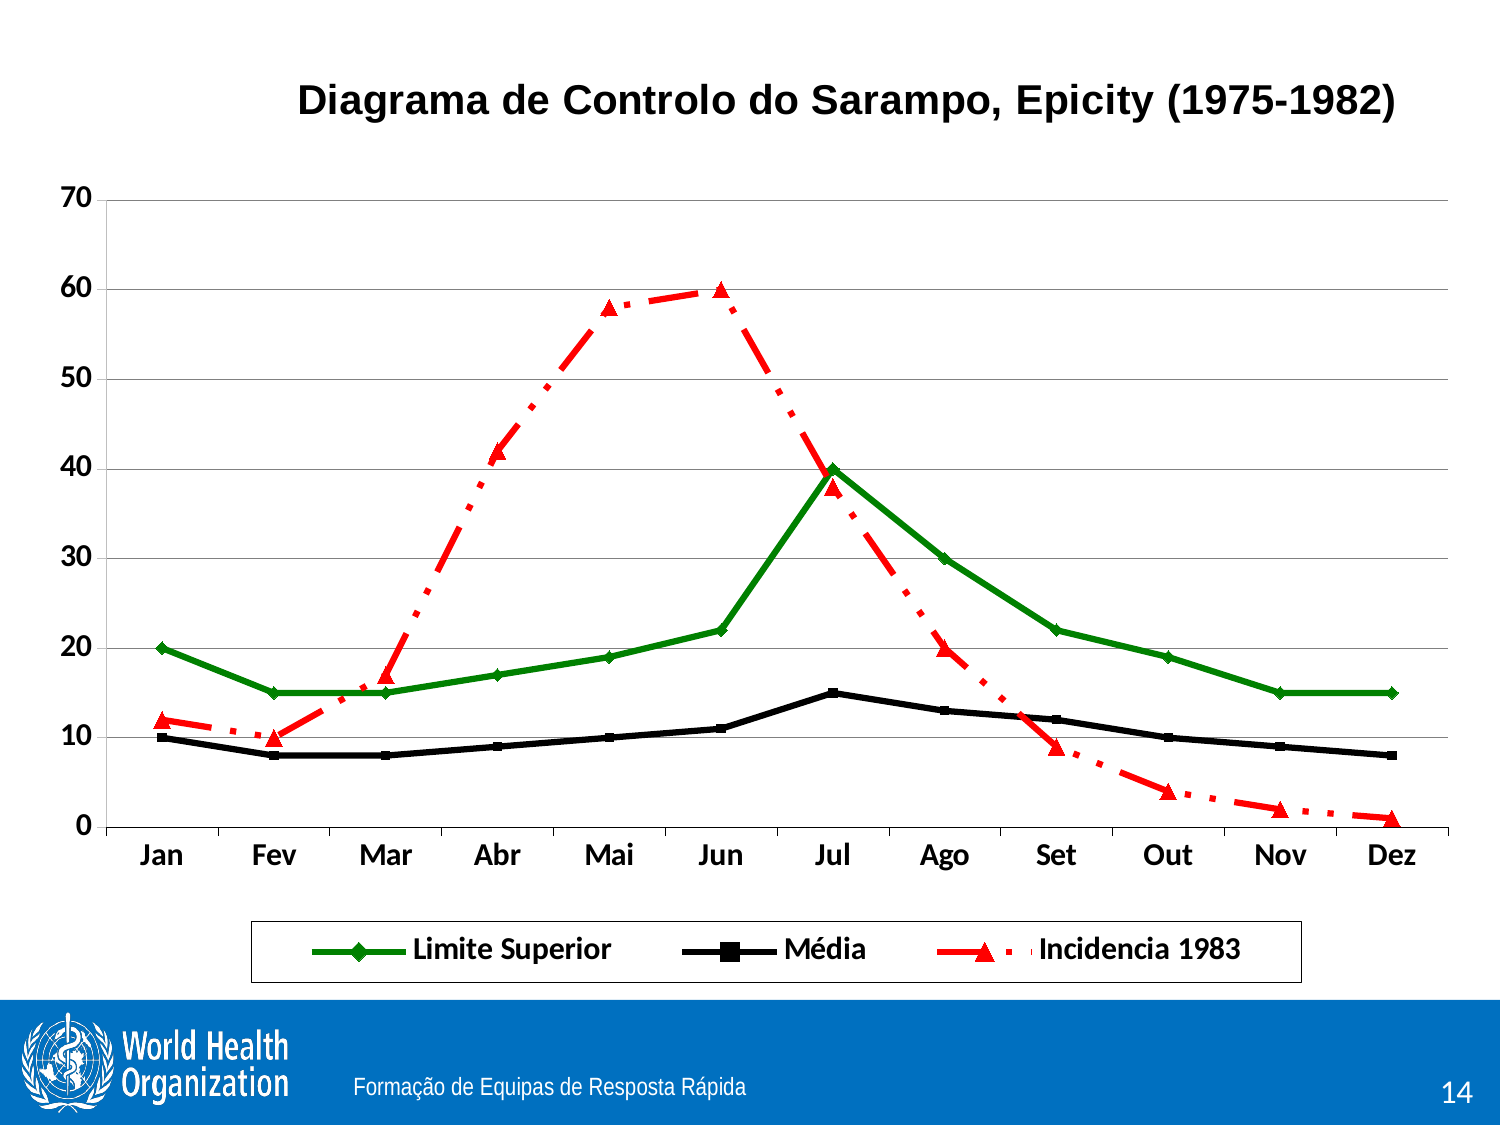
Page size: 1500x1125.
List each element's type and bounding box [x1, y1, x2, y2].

picture [21, 1012, 288, 1113]
chart [17, 0, 1464, 988]
